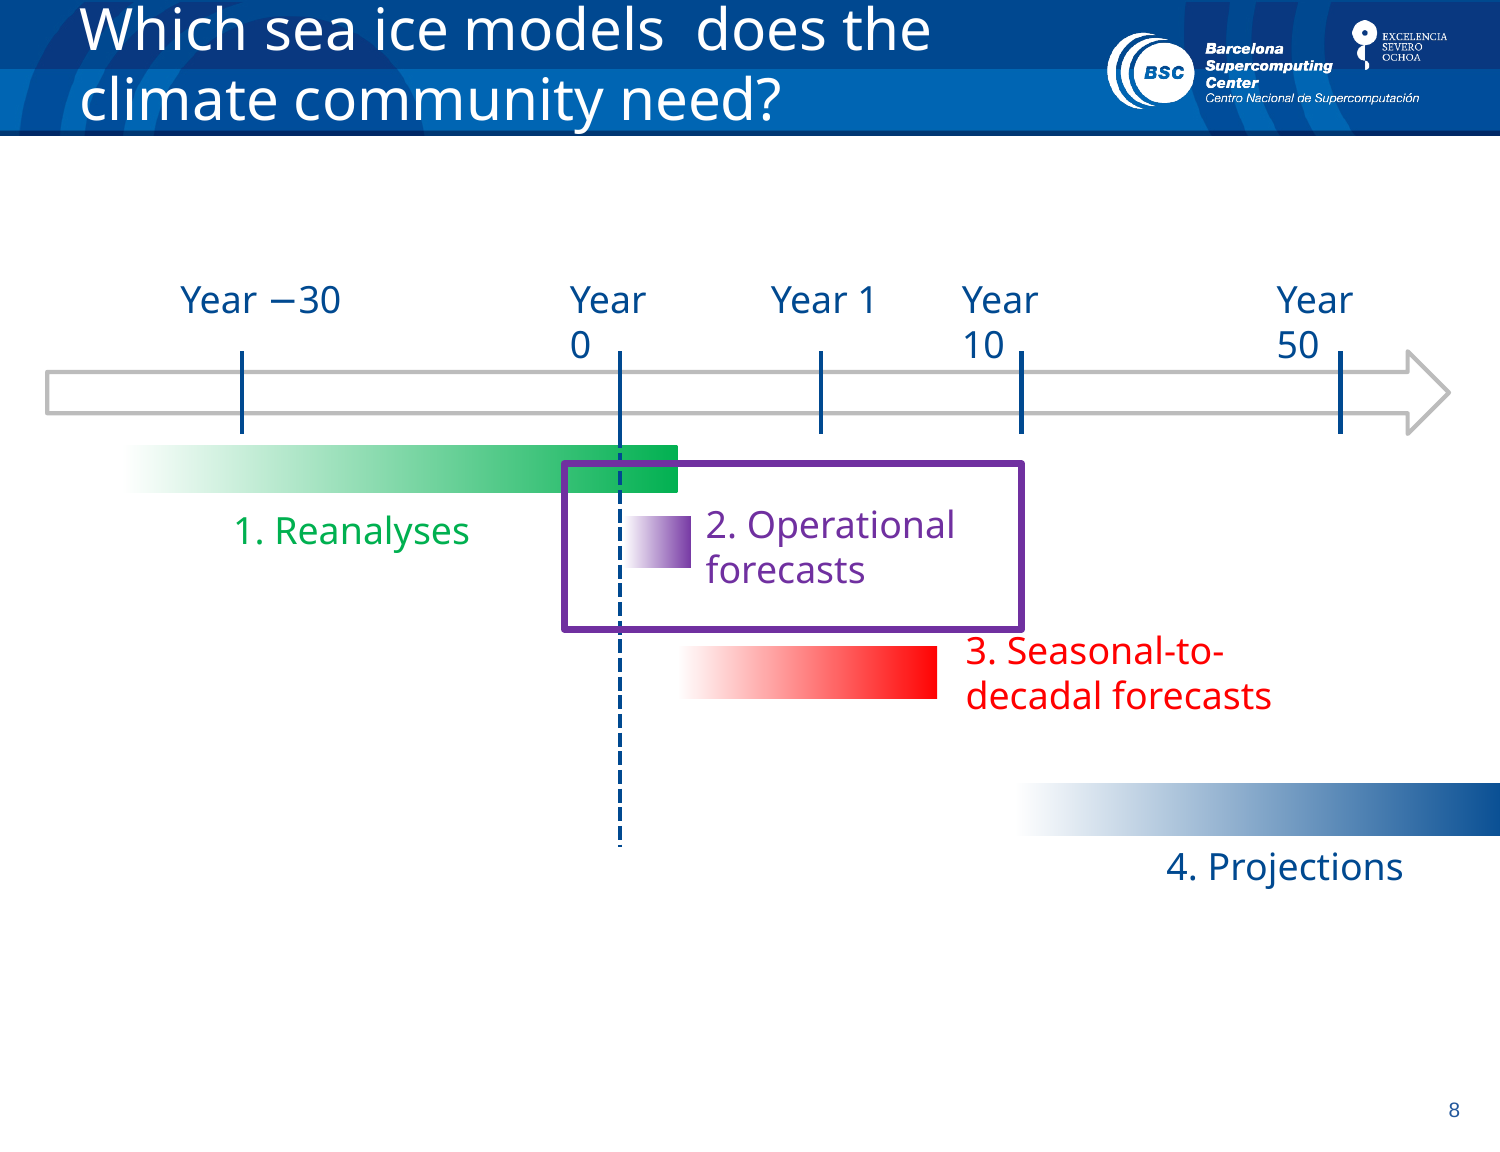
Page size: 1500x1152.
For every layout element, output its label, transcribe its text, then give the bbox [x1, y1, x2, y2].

text_box [624, 462, 1024, 631]
text_box [562, 462, 615, 631]
text_box [45, 369, 237, 416]
text_box Year 10 [947, 268, 1105, 374]
text_box 1. Reanalyses [218, 499, 491, 560]
text_box Year 50 [1261, 268, 1420, 374]
text_box [1344, 360, 1452, 436]
text_box 3. Seasonal-to-decadal forecasts [950, 619, 1329, 725]
text_box [624, 369, 816, 416]
picture [0, 0, 1500, 136]
text_box Year 1 [756, 268, 914, 329]
text_box [122, 444, 615, 495]
text_box 4. Projections [1151, 835, 1500, 896]
text_box [677, 644, 939, 701]
text_box [246, 369, 615, 416]
text_box [624, 444, 679, 462]
title Which sea ice models does the climate community need? [65, 0, 1081, 100]
text_box [1013, 782, 1500, 838]
text_box [1026, 369, 1336, 416]
text_box Year −30 [165, 268, 366, 329]
text_box [826, 369, 1017, 416]
text_box Year 0 [555, 268, 685, 374]
